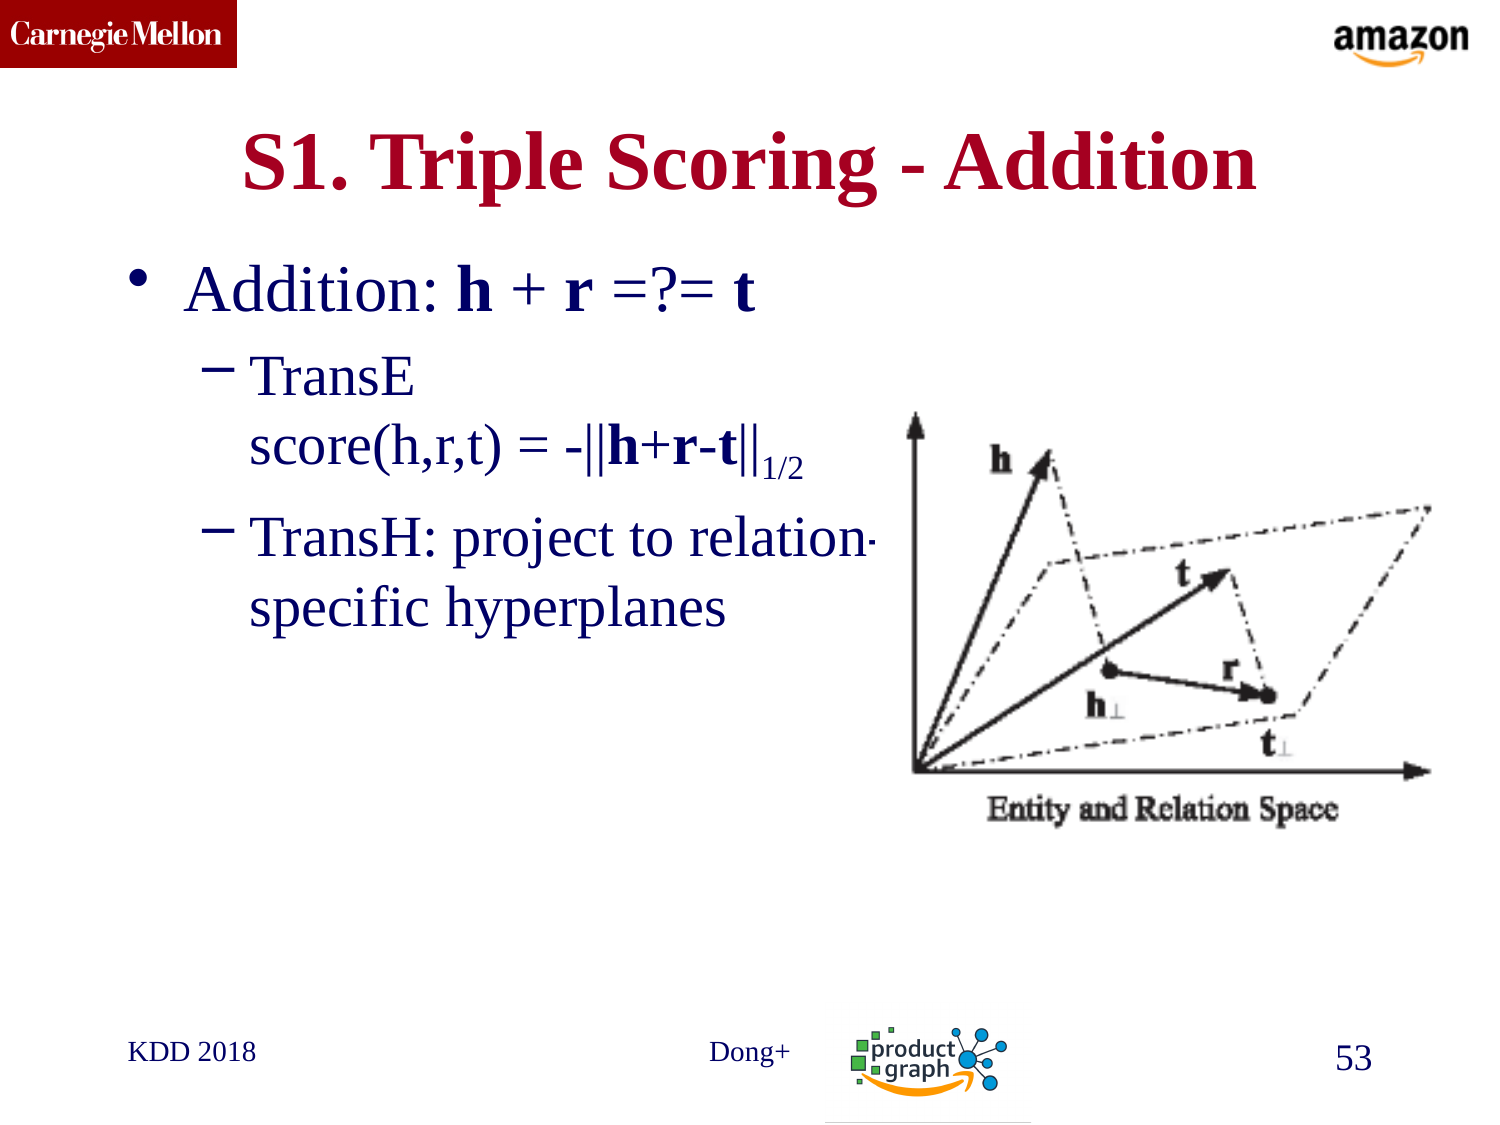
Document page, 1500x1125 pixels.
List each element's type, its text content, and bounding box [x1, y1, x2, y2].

picture [1322, 4, 1484, 88]
title S1. Triple Scoring - Addition [112, 99, 1388, 213]
slide_number KDD 2018 [112, 1024, 426, 1101]
slide_number 53 [1074, 1024, 1388, 1101]
list Addition: h + r =?= t TransE score(h,r,t) = -||h+r-t||1/2 TransH: project to relation-specific hyperplanes [112, 237, 924, 1001]
picture [0, 0, 237, 68]
footer Dong+ [512, 1024, 988, 1101]
picture [875, 395, 1468, 842]
